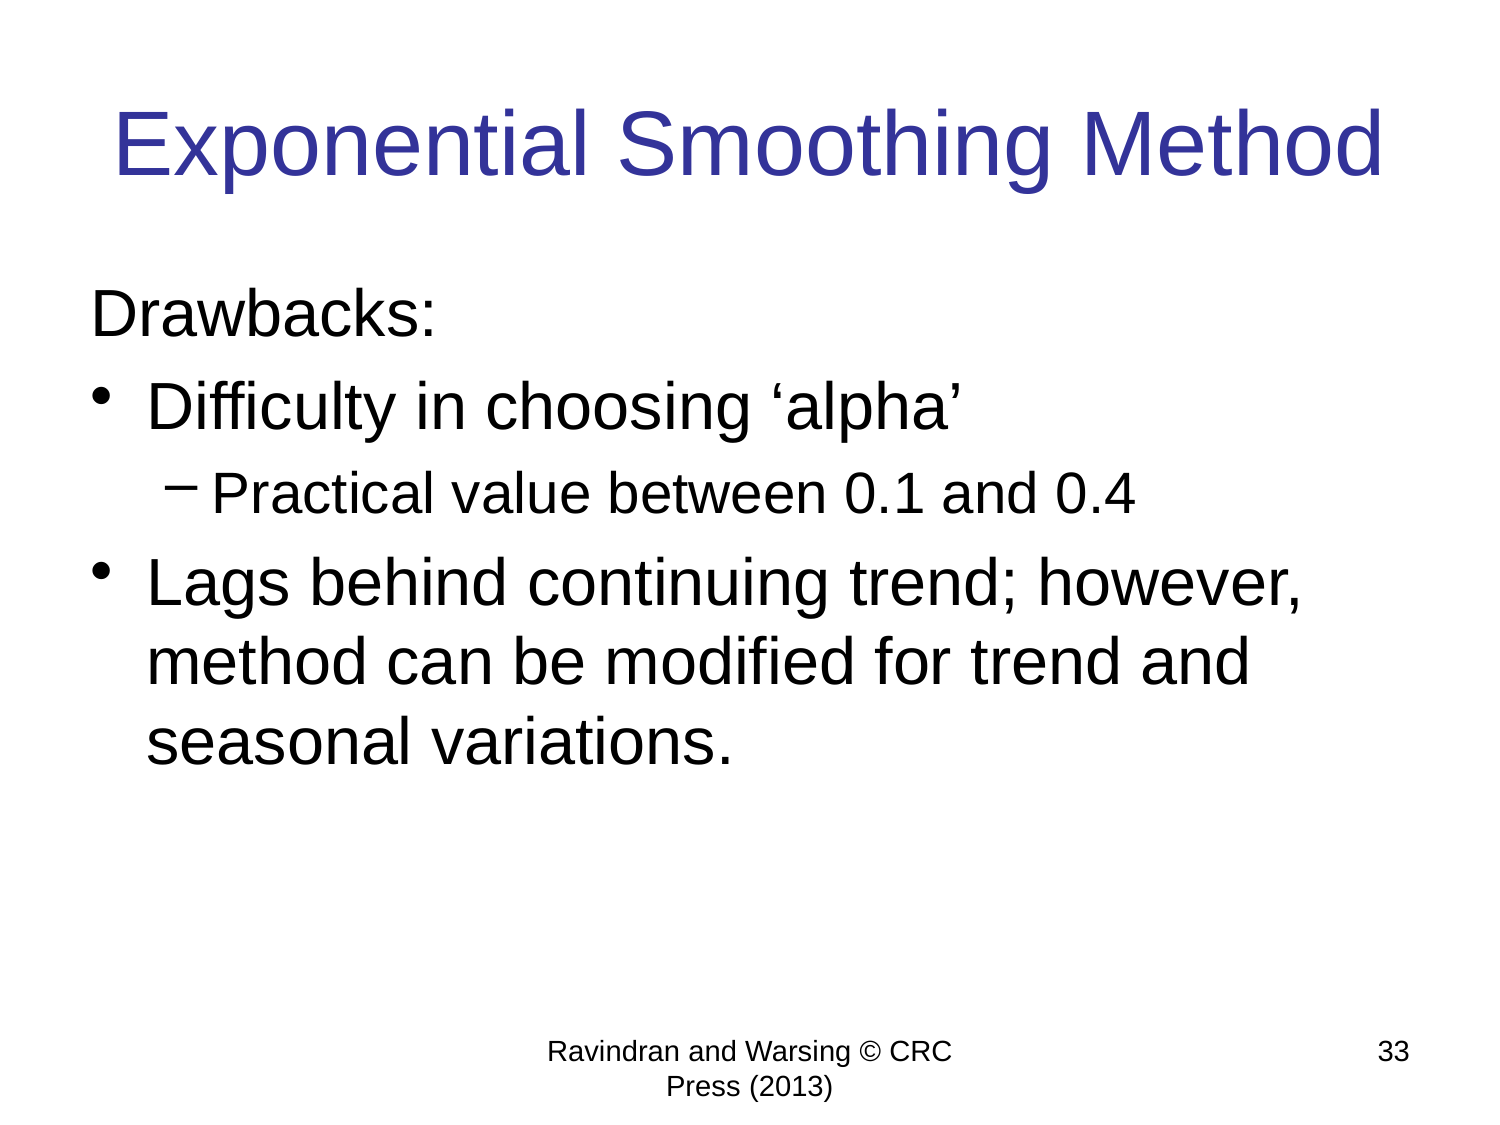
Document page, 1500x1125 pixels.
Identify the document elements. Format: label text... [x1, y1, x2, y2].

footer Ravindran and Warsing © CRC Press (2013) [512, 1024, 988, 1103]
slide_number 33 [1074, 1024, 1425, 1103]
title Exponential Smoothing Method [74, 44, 1426, 233]
list Drawbacks: Difficulty in choosing ‘alpha’ Practical value between 0.1 and 0.4 Lags behind continuing trend; however, method can be modified for trend and seasonal variations. [74, 262, 1426, 1006]
